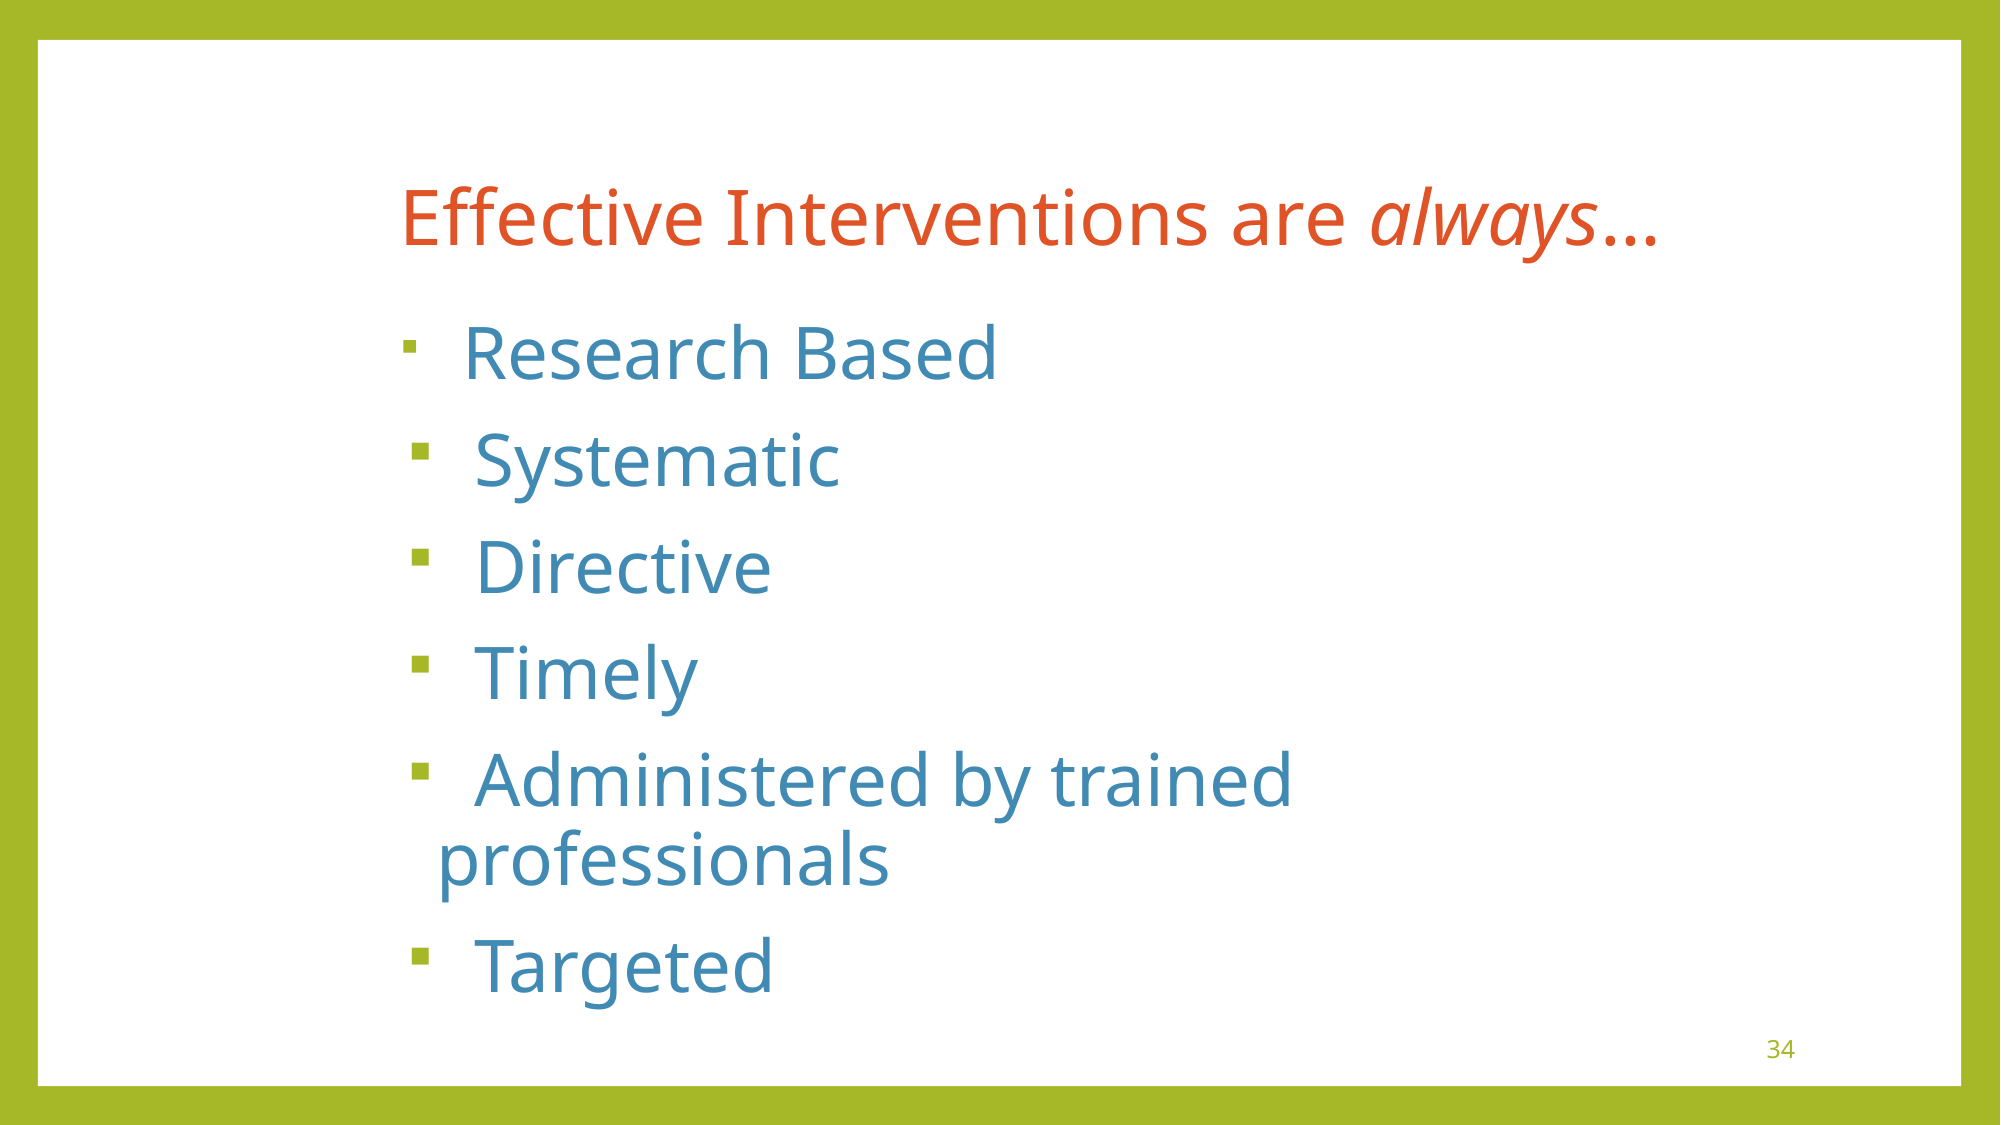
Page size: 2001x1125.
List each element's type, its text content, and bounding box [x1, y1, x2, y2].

slide_number 34 [1530, 1020, 1811, 1081]
title Effective Interventions are always… [384, 130, 1694, 309]
list Research Based Systematic Directive Timely Administered by trained professionals Targeted [384, 309, 1694, 1019]
